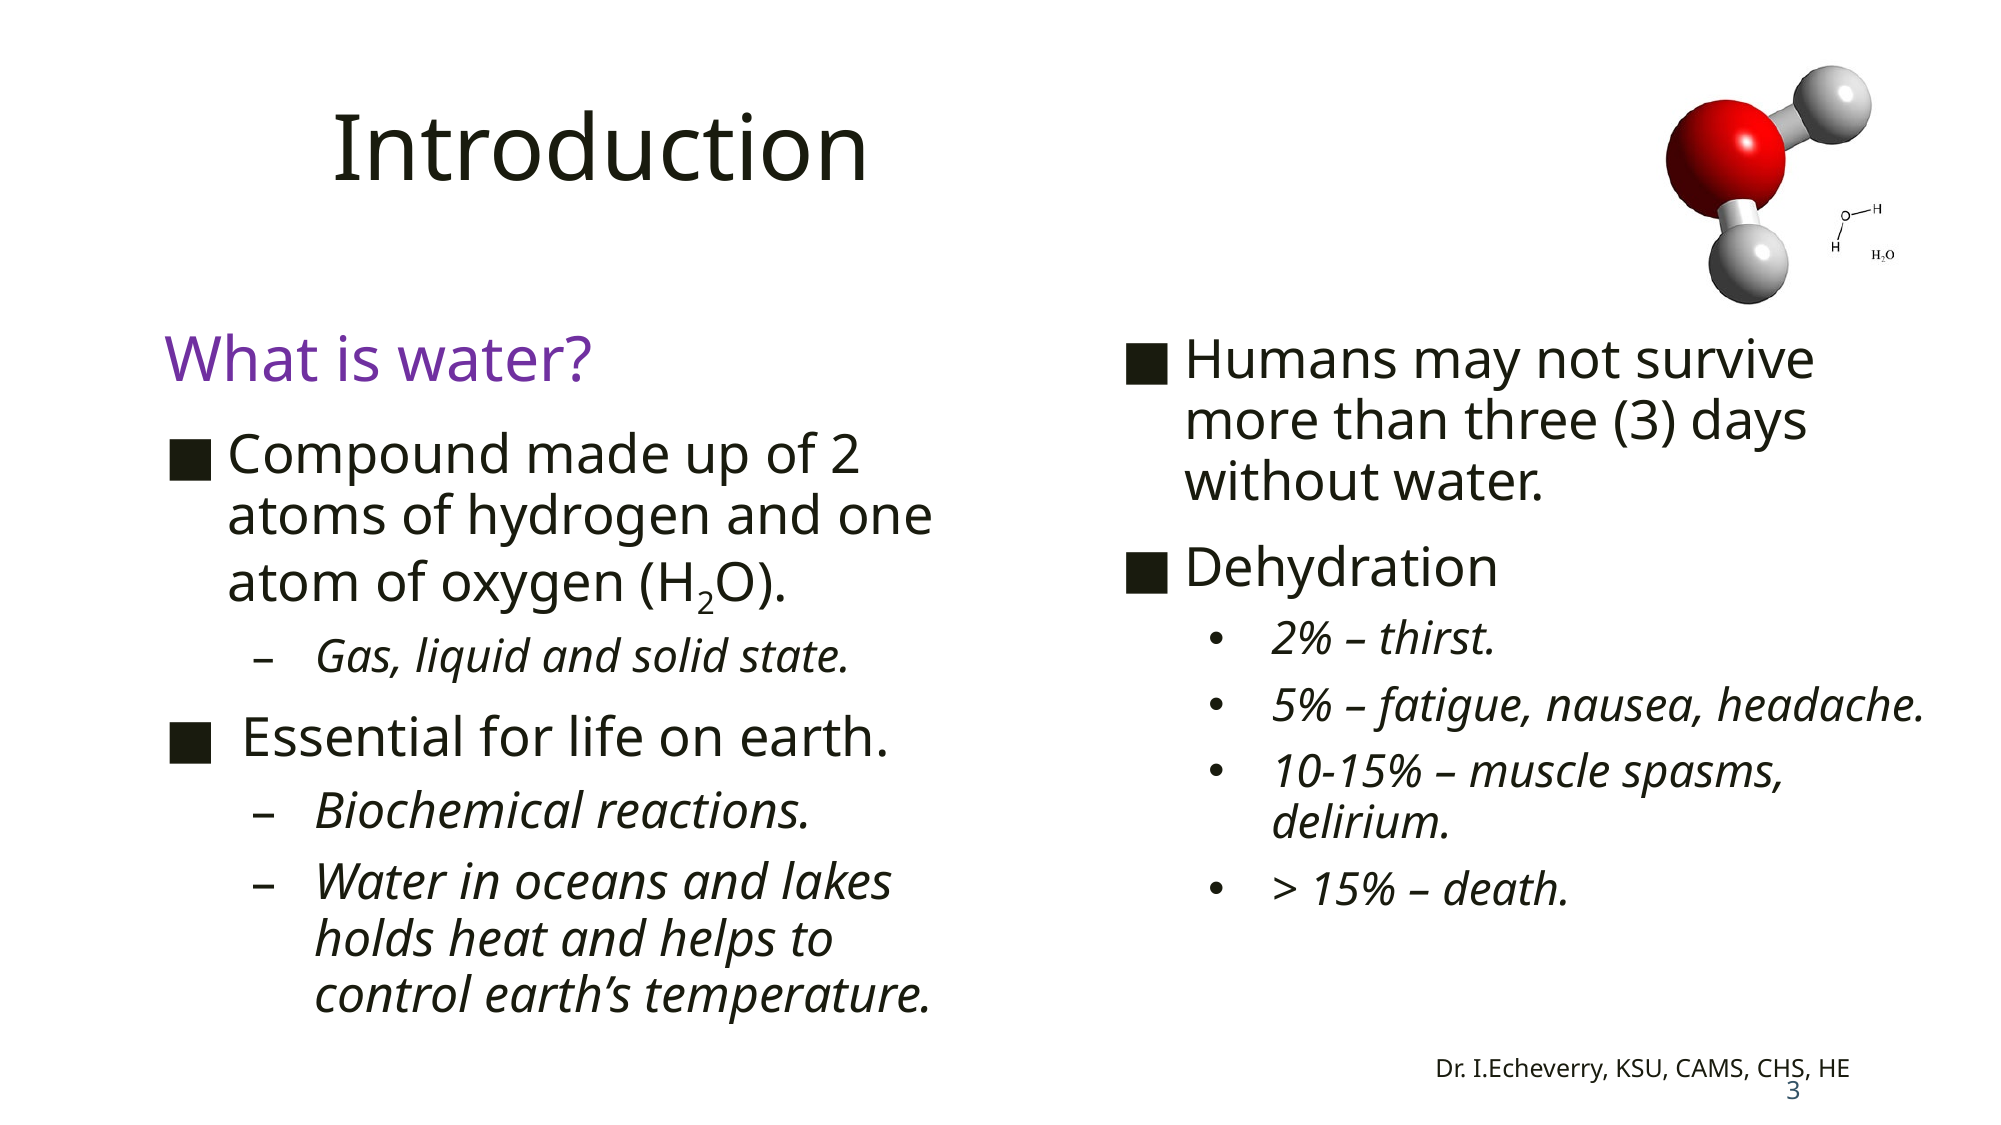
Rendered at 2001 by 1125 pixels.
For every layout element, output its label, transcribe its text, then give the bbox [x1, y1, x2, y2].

slide_number 3 [1553, 1058, 1816, 1125]
list What is water? [149, 290, 950, 402]
list Compound made up of 2 atoms of hydrogen and one atom of oxygen (H2O). Gas, liquid and solid state. Essential for life on earth. Biochemical reactions. Water in oceans and lakes holds heat and helps to control earth’s temperature. [149, 417, 1009, 1038]
footer Dr. I.Echeverry, KSU, CAMS, CHS, HE [1420, 1037, 1949, 1098]
title Introduction [318, 94, 1613, 305]
picture [1613, 37, 1924, 314]
list Humans may not survive more than three (3) days without water. Dehydration 2% – thirst. 5% – fatigue, nausea, headache. 10-15% – muscle spasms, delirium. > 15% – death. [1106, 321, 1949, 1068]
